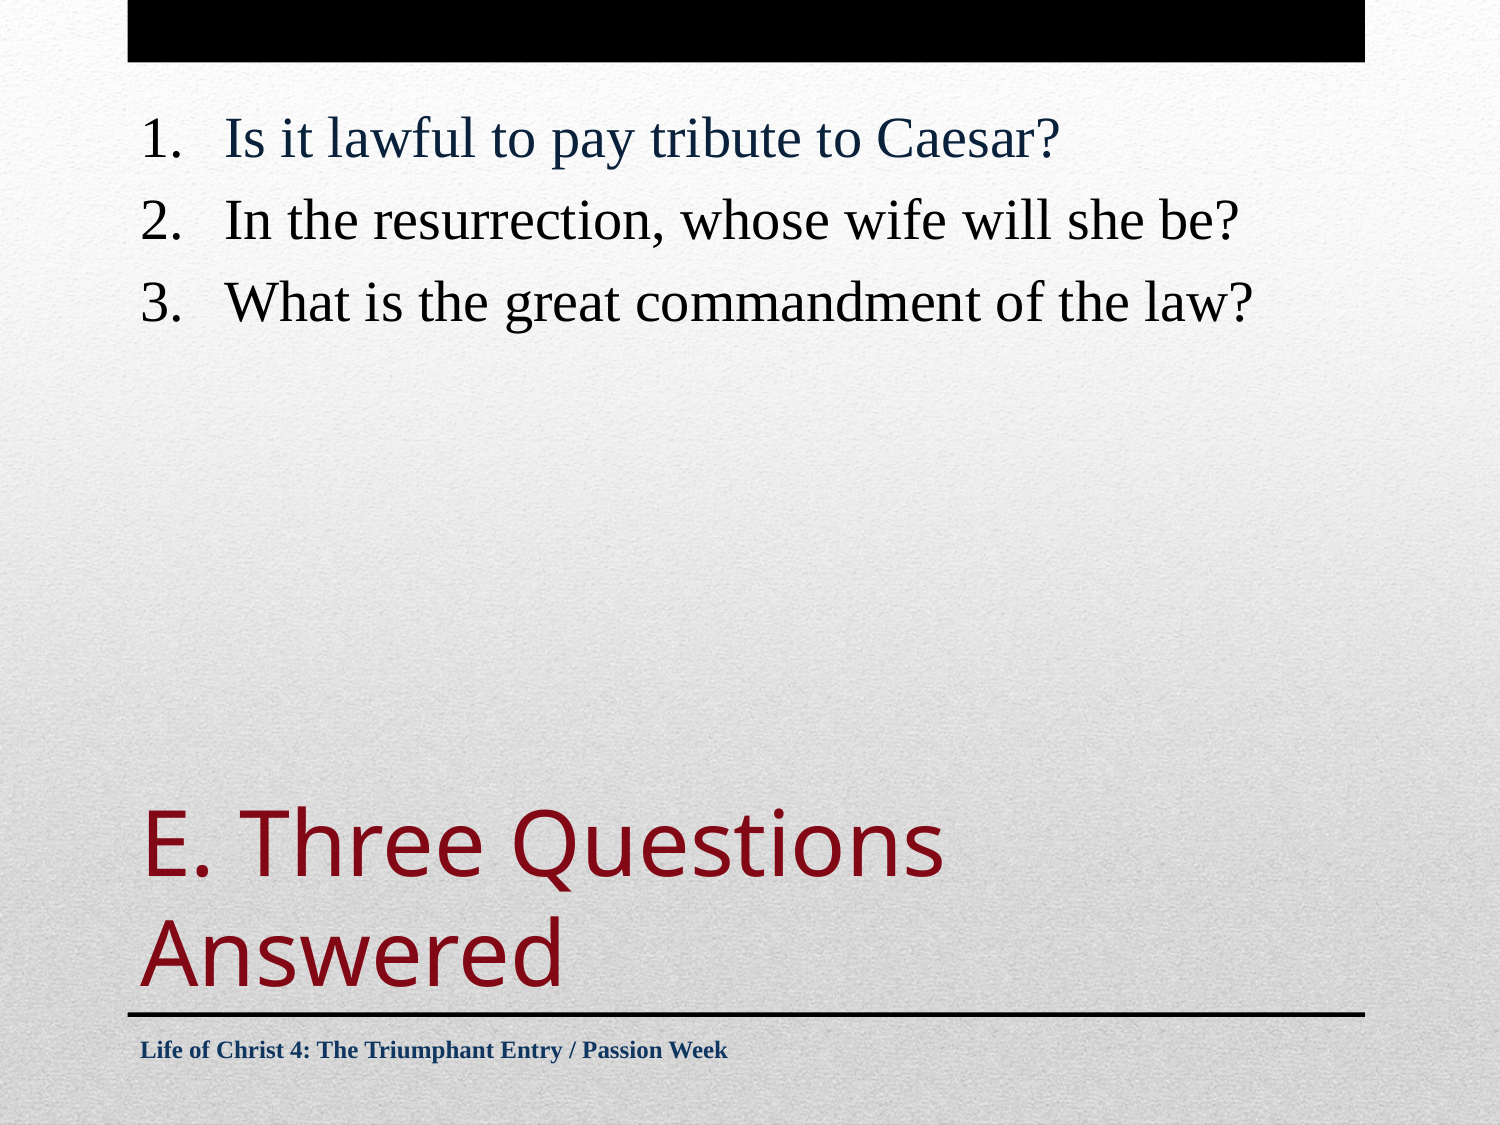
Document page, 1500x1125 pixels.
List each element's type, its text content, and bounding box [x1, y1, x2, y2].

list Is it lawful to pay tribute to Caesar? In the resurrection, whose wife will she be? What is the great commandment of the law? [125, 92, 1365, 808]
title E. Three Questions Answered [125, 808, 1365, 1013]
footer Life of Christ 4: The Triumphant Entry / Passion Week [125, 1018, 925, 1079]
